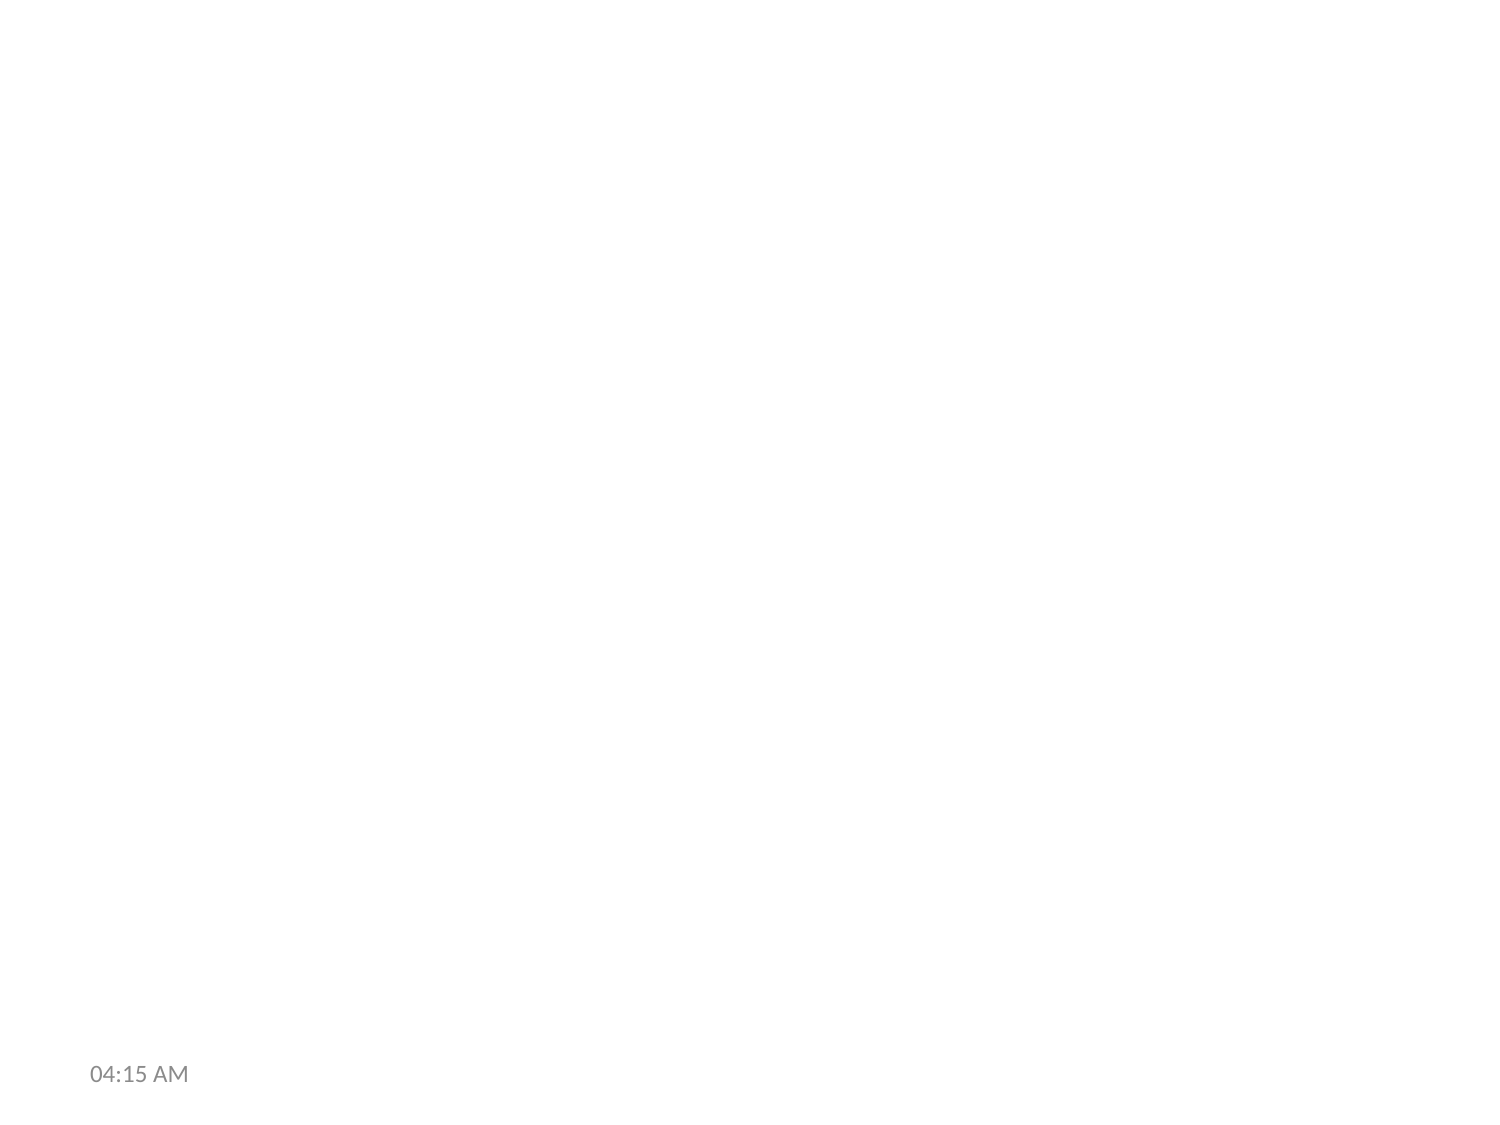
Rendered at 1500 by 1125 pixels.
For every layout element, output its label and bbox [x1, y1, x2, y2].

slide_number [75, 1042, 425, 1103]
